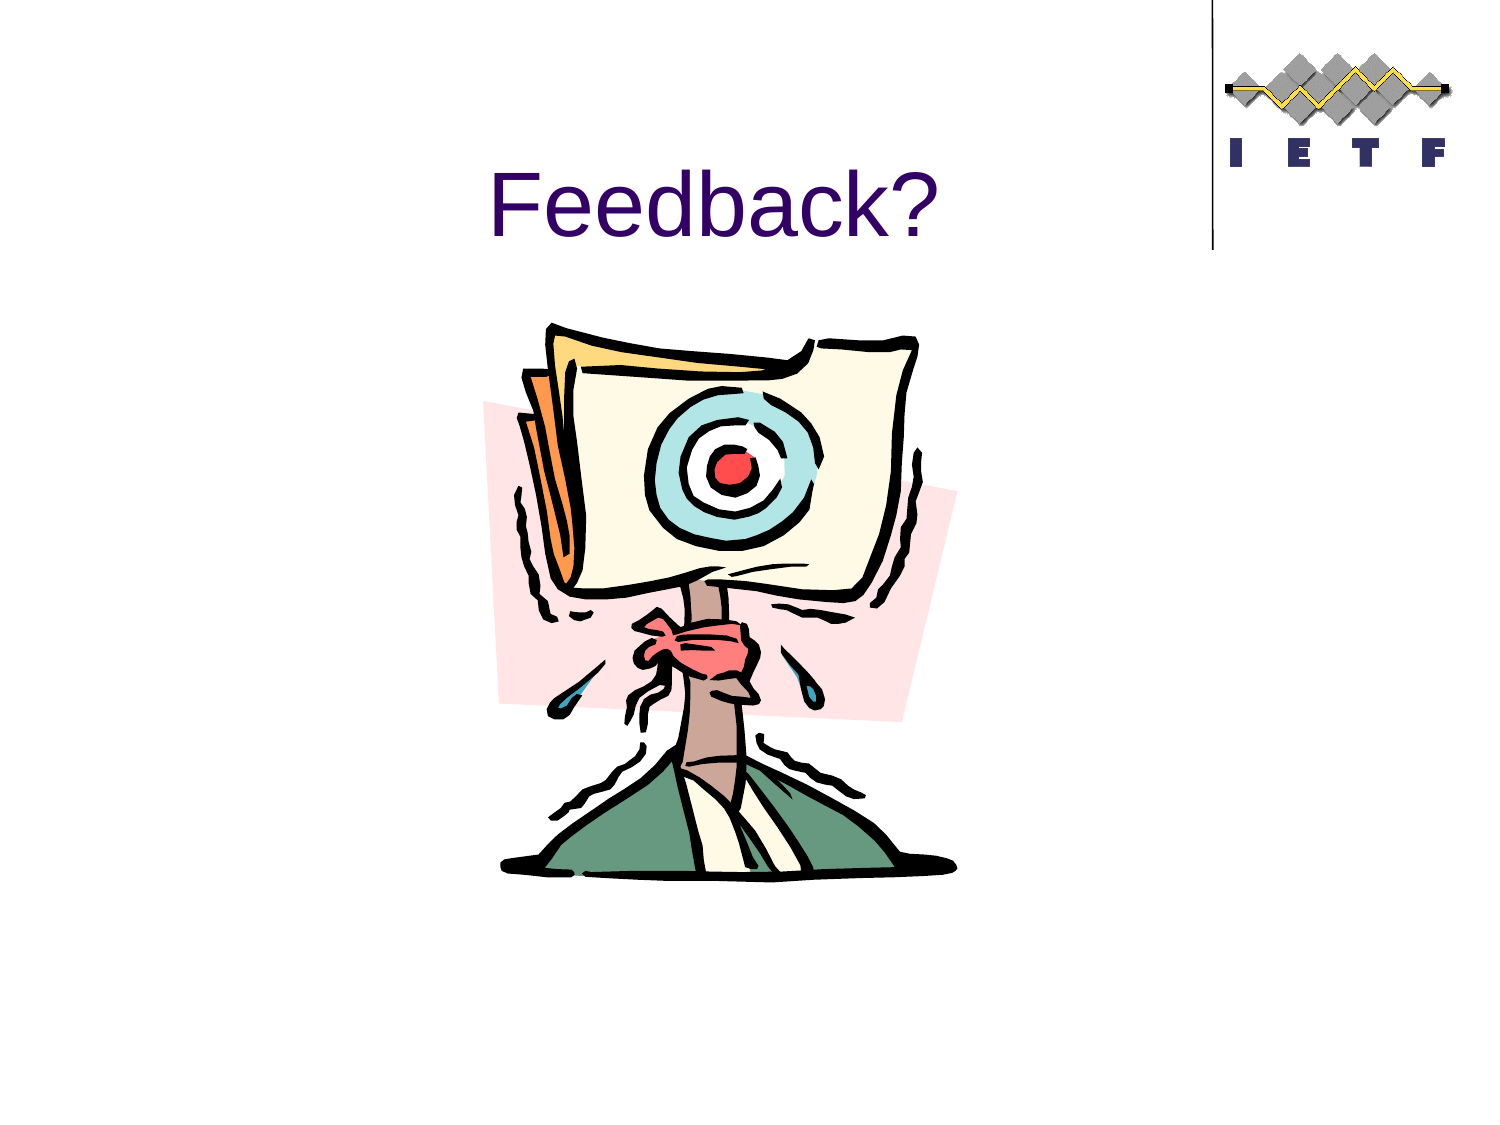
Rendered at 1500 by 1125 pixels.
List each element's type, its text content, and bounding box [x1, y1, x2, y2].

text_box Feedback? [472, 137, 957, 263]
picture [1212, 37, 1463, 181]
picture [482, 318, 963, 888]
